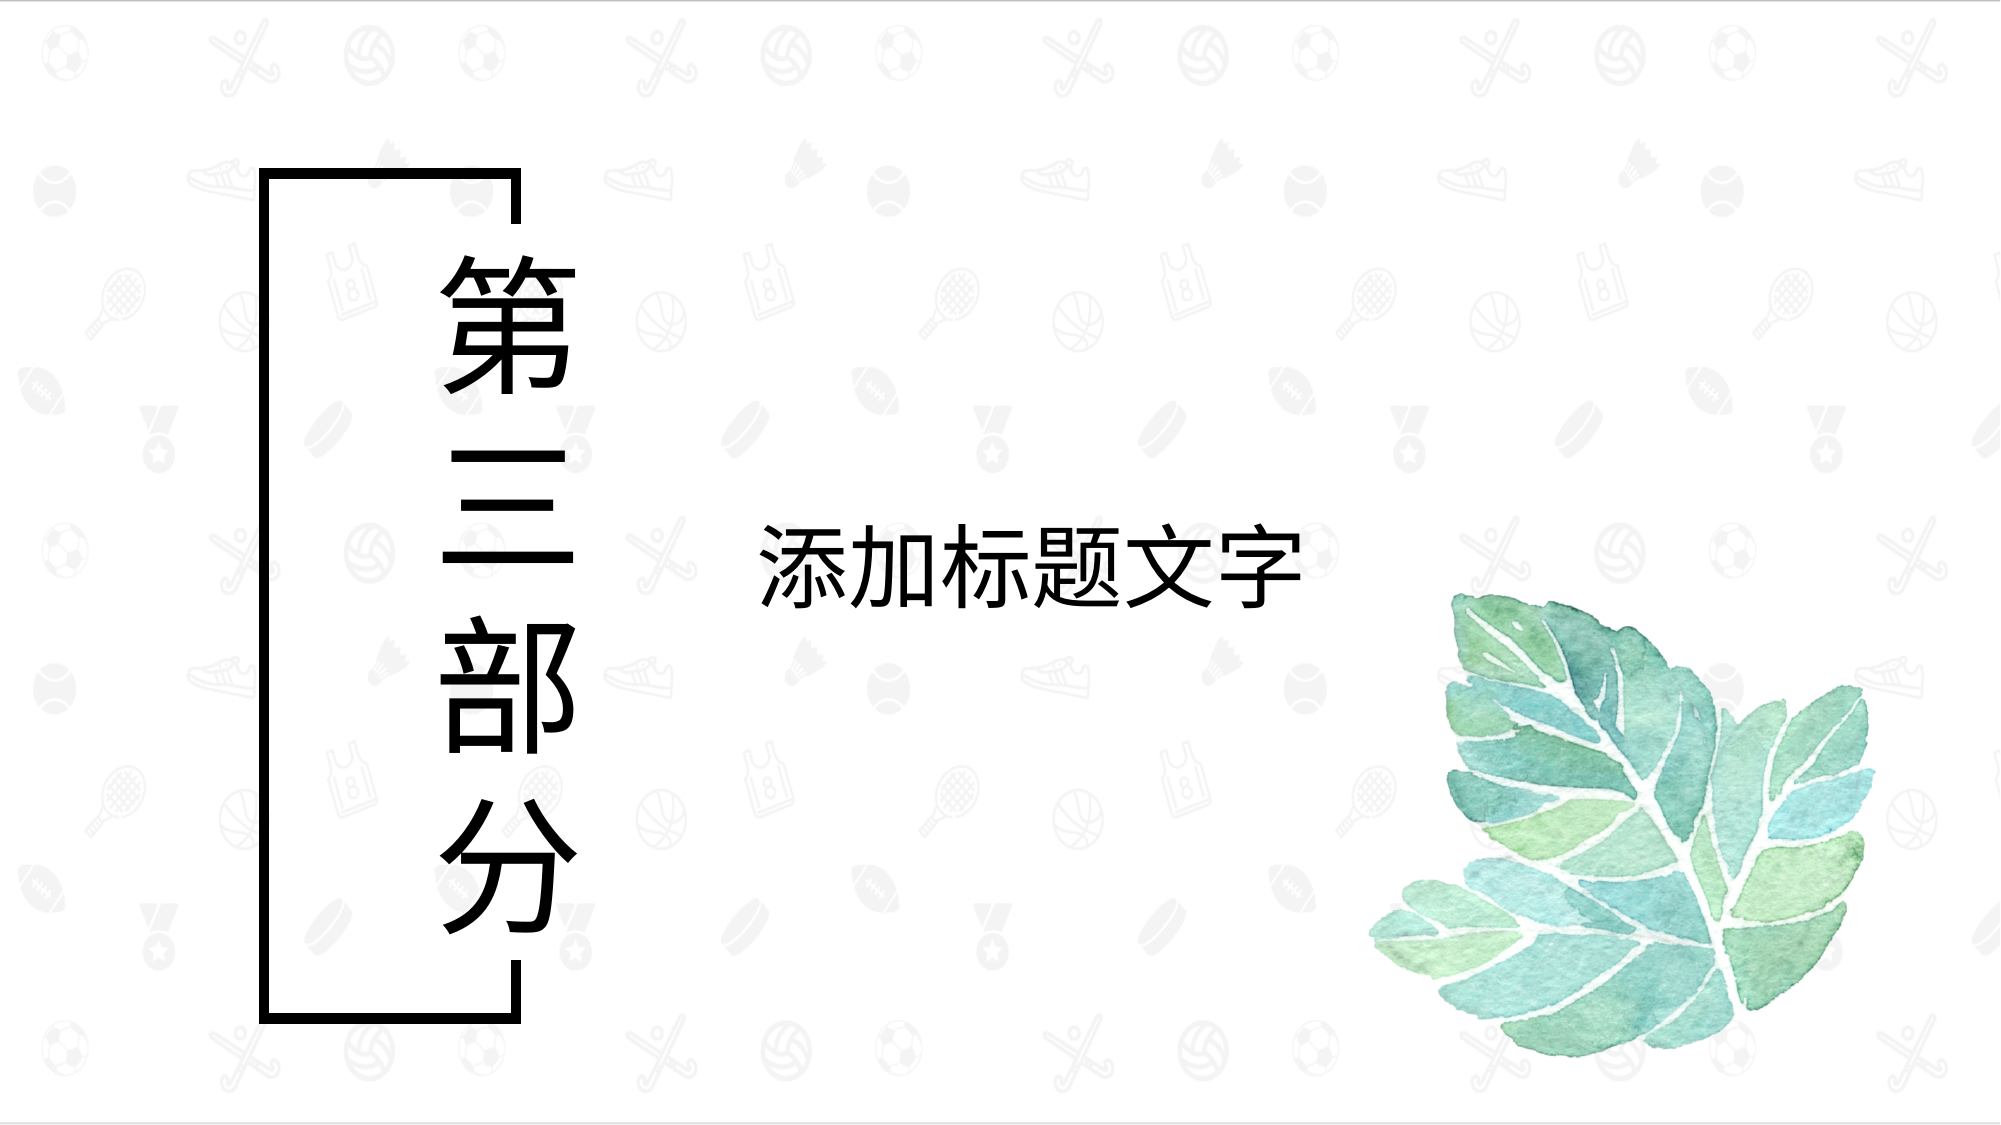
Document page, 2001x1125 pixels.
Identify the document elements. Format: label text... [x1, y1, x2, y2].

picture [0, 0, 2001, 1125]
text_box [263, 173, 517, 1019]
text_box 添加标题文字 [641, 501, 1423, 627]
text_box 第三部分 [390, 224, 627, 960]
